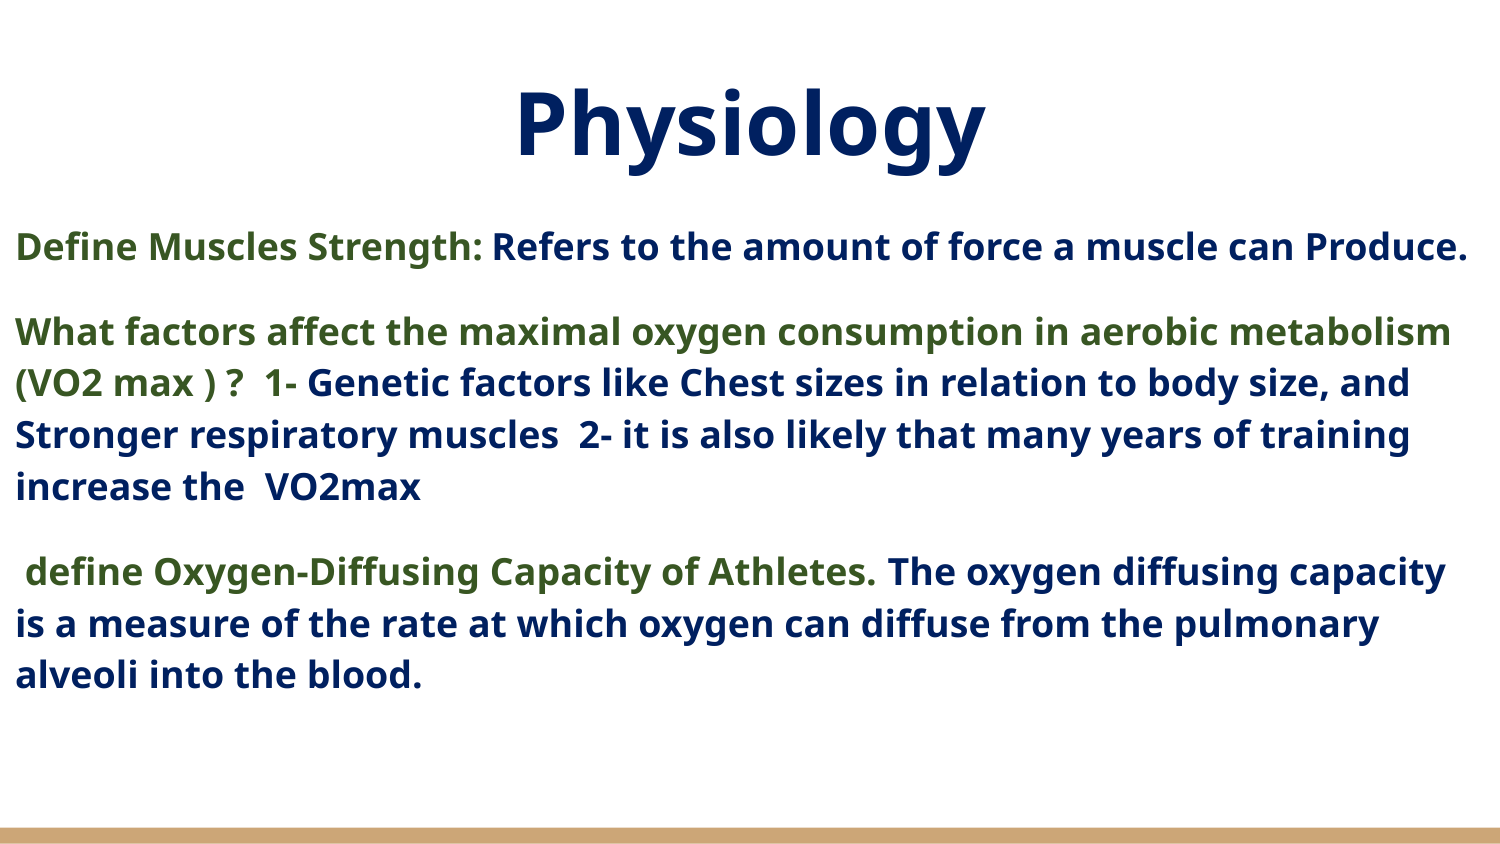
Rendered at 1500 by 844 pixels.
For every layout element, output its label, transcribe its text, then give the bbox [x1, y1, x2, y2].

list Define Muscles Strength: Refers to the amount of force a muscle can Produce. What factors affect the maximal oxygen consumption in aerobic metabolism (VO2 max ) ? 1- Genetic factors like Chest sizes in relation to body size, and Stronger respiratory muscles 2- it is also likely that many years of training increase the VO2max define Oxygen-Diffusing Capacity of Athletes. The oxygen diffusing capacity is a measure of the rate at which oxygen can diffuse from the pulmonary alveoli into the blood. [0, 200, 1500, 816]
title Physiology [51, 51, 1449, 189]
